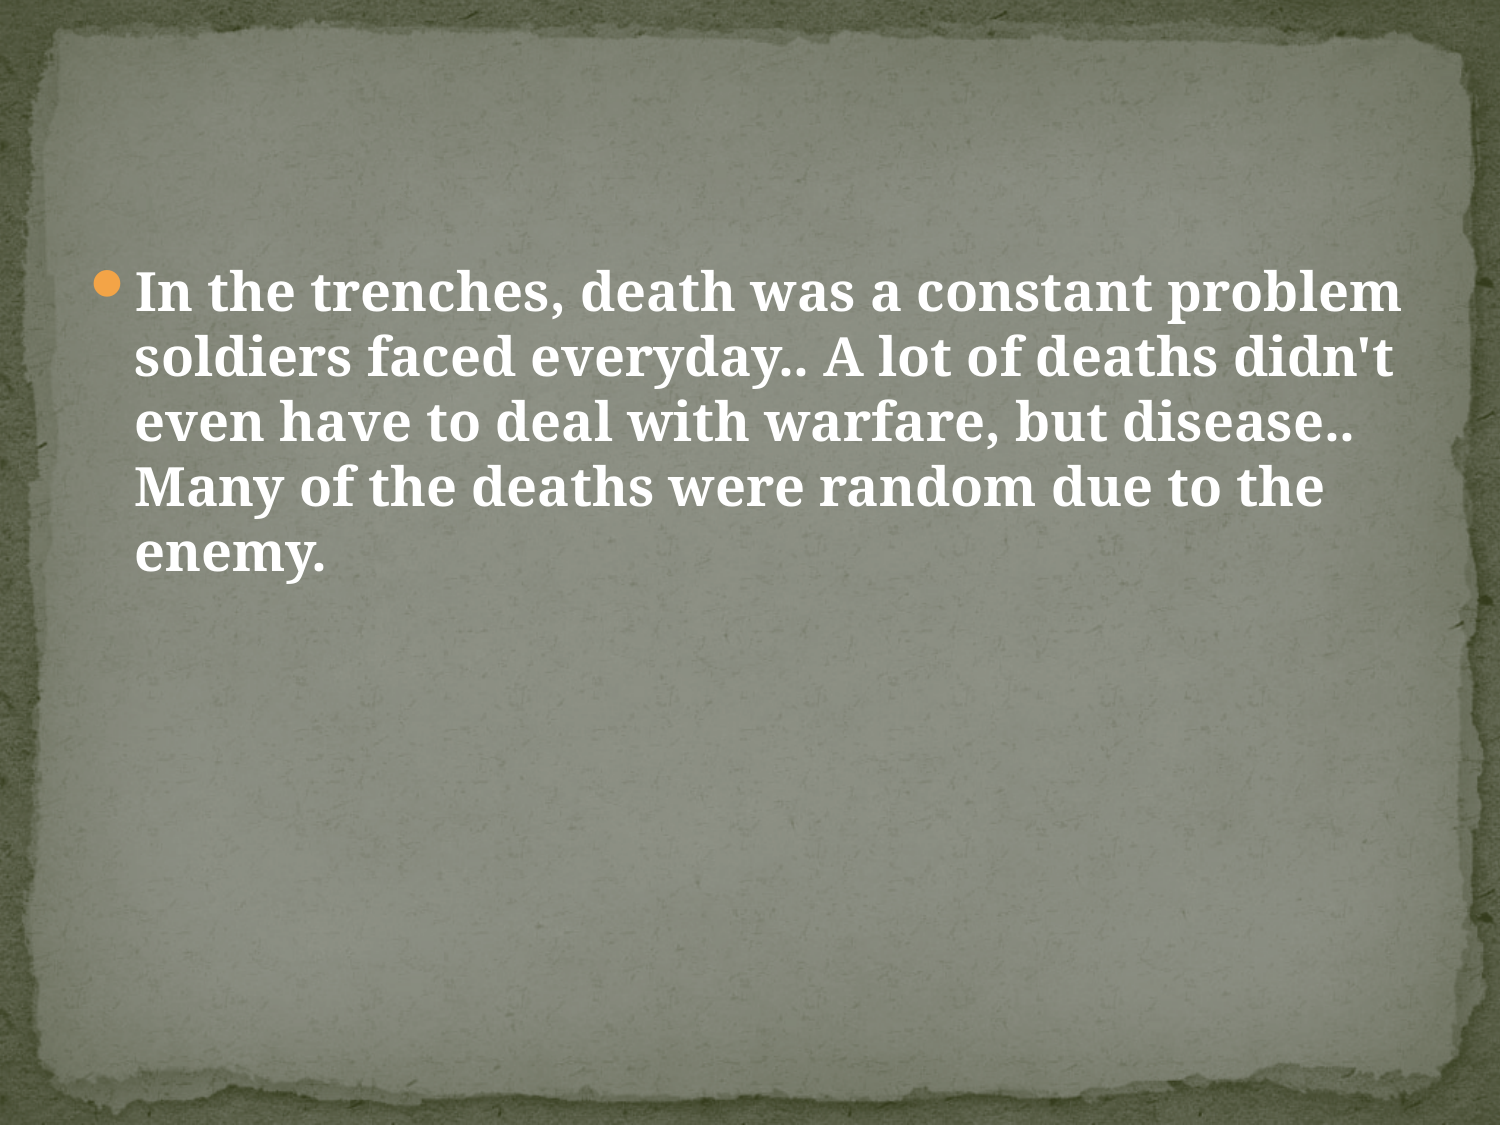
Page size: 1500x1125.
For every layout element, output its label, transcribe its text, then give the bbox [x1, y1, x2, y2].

list In the trenches, death was a constant problem soldiers faced everyday.. A lot of deaths didn't even have to deal with warfare, but disease.. Many of the deaths were random due to the enemy. [75, 249, 1425, 1000]
